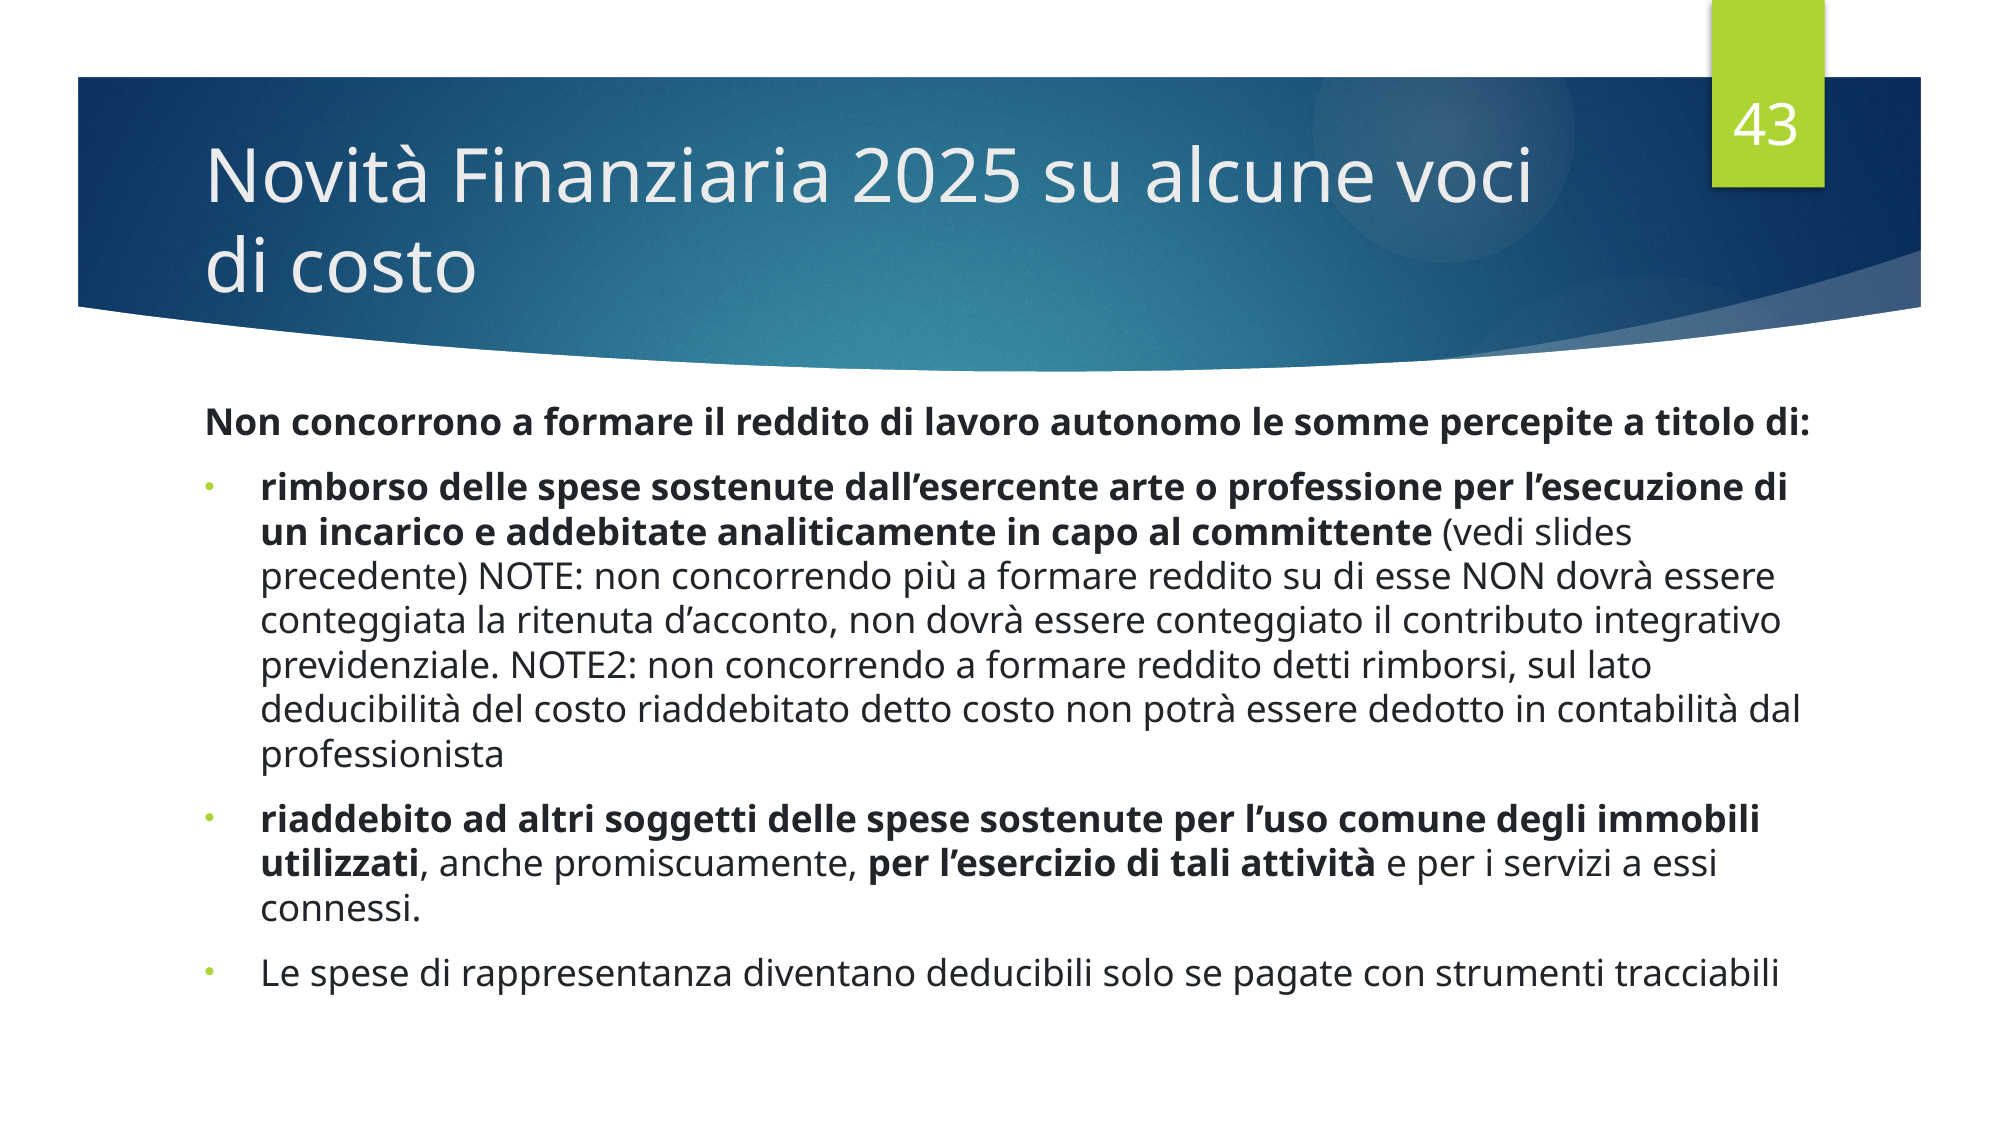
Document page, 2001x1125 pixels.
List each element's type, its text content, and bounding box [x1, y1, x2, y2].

list Non concorrono a formare il reddito di lavoro autonomo le somme percepite a titolo di: rimborso delle spese sostenute dall’esercente arte o professione per l’esecuzione di un incarico e addebitate analiticamente in capo al committente (vedi slides precedente) NOTE: non concorrendo più a formare reddito su di esse NON dovrà essere conteggiata la ritenuta d’acconto, non dovrà essere conteggiato il contributo integrativo previdenziale. NOTE2: non concorrendo a formare reddito detti rimborsi, sul lato deducibilità del costo riaddebitato detto costo non potrà essere dedotto in contabilità dal professionista riaddebito ad altri soggetti delle spese sostenute per l’uso comune degli immobili utilizzati, anche promiscuamente, per l’esercizio di tali attività e per i servizi a essi connessi. Le spese di rappresentanza diventano deducibili solo se pagate con strumenti tracciabili [189, 390, 1850, 1044]
slide_number 43 [1698, 48, 1836, 175]
title Novità Finanziaria 2025 su alcune voci di costo [189, 159, 1627, 276]
